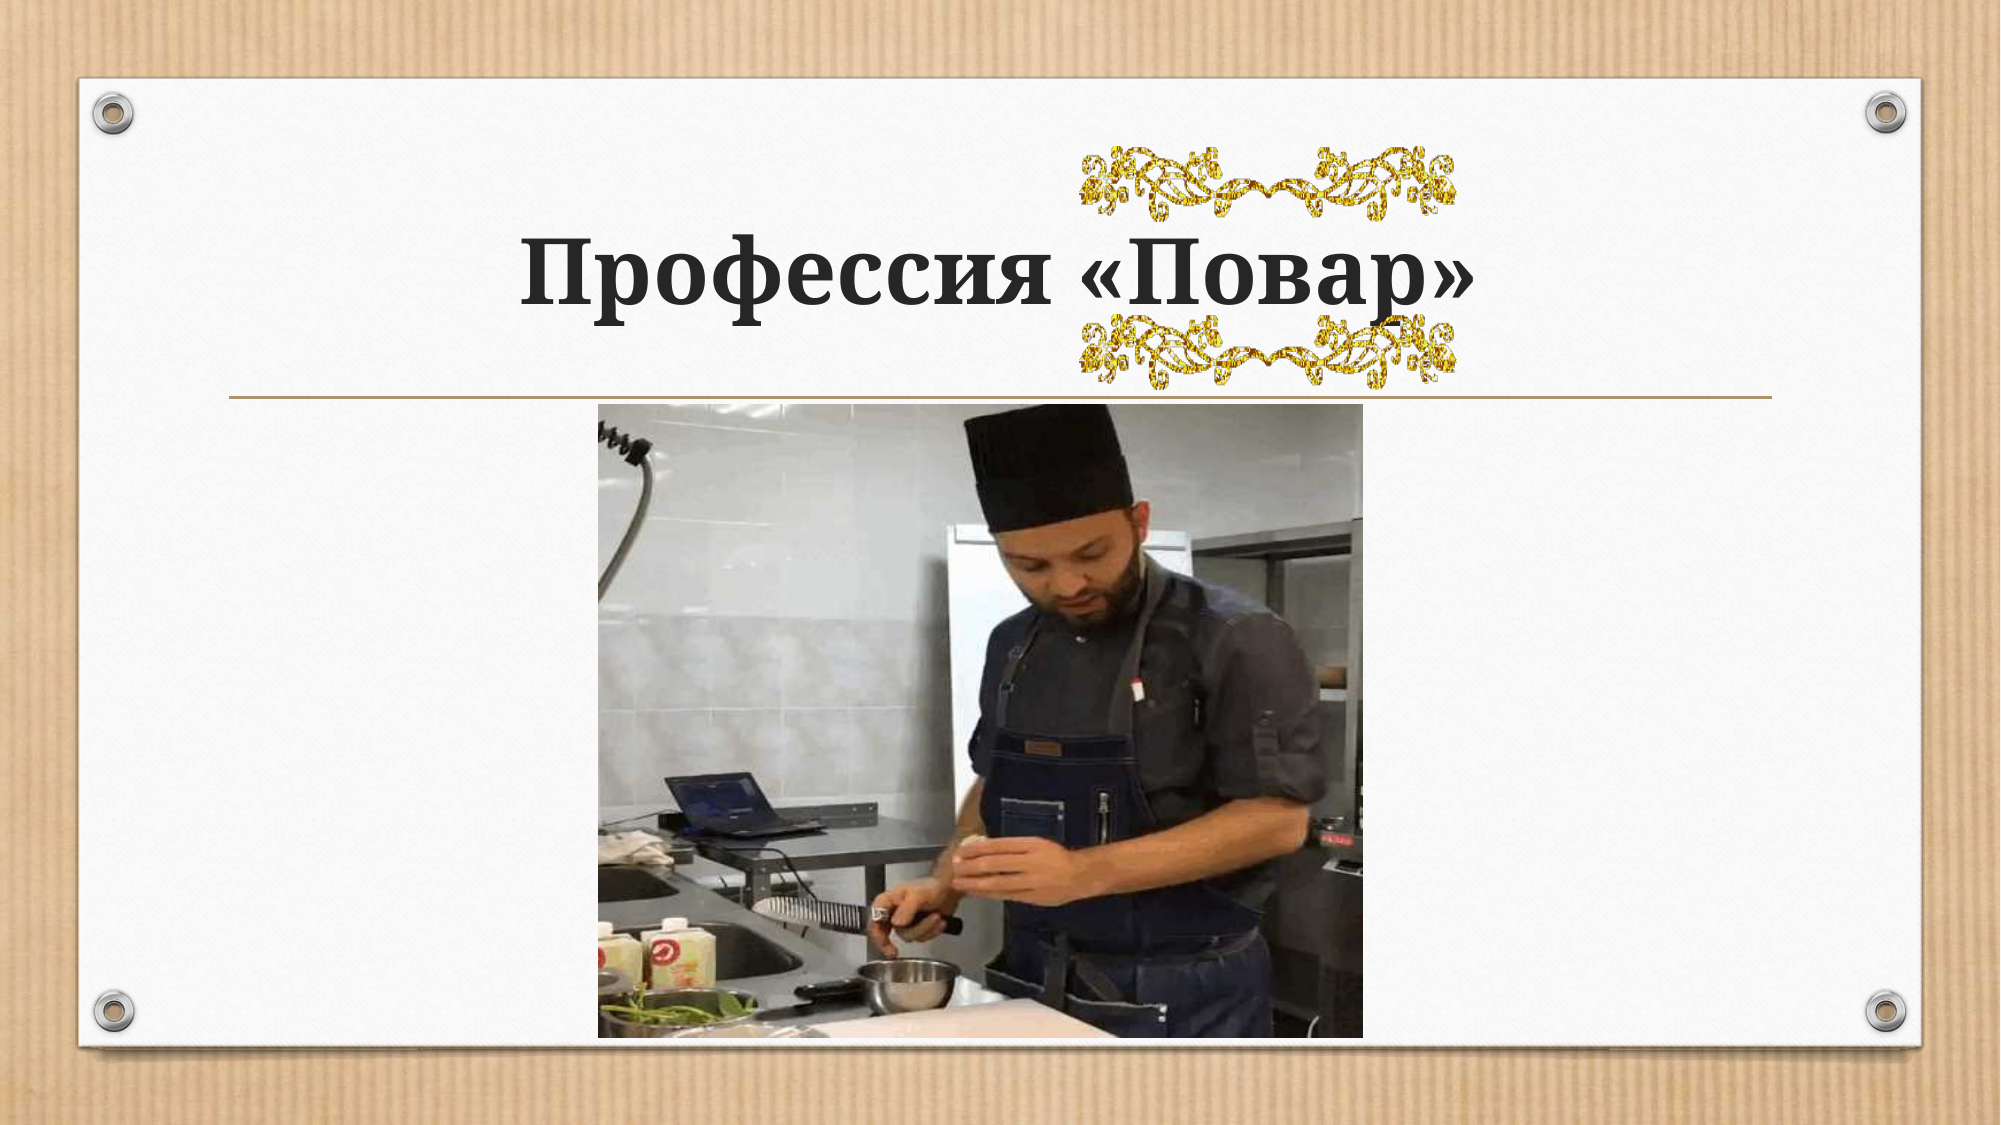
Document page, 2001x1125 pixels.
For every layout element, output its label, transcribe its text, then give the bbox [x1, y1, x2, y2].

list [597, 403, 1363, 1038]
picture [0, 0, 2001, 1125]
title Профессия «Повар» [212, 161, 1788, 375]
